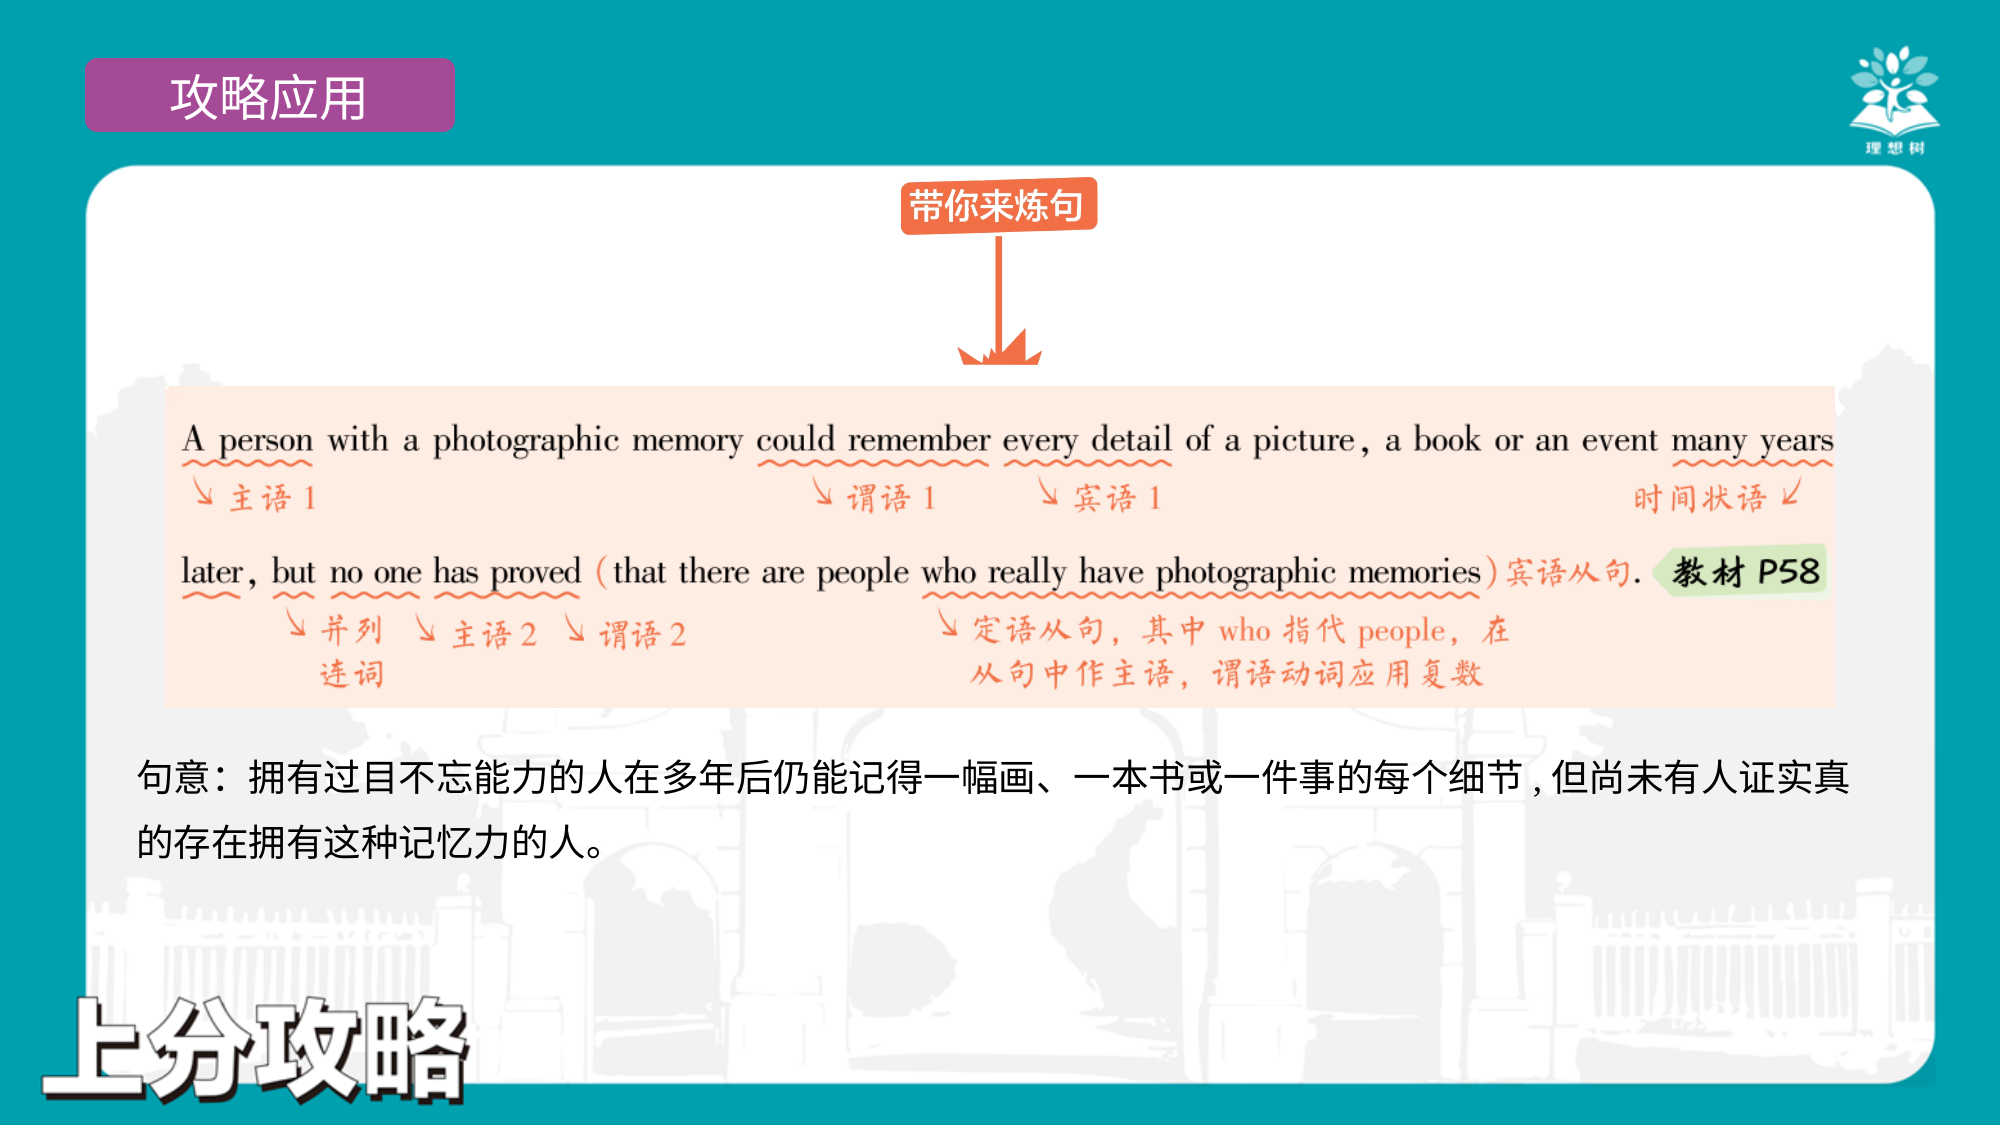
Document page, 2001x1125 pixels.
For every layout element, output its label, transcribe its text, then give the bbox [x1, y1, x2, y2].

text_box 句意：拥有过目不忘能力的人在多年后仍能记得一幅画、一本书或一件事的每个细节,但尚未有人证实真 的存在拥有这种记忆力的人。 [136, 730, 1865, 857]
picture [0, 0, 2000, 1125]
